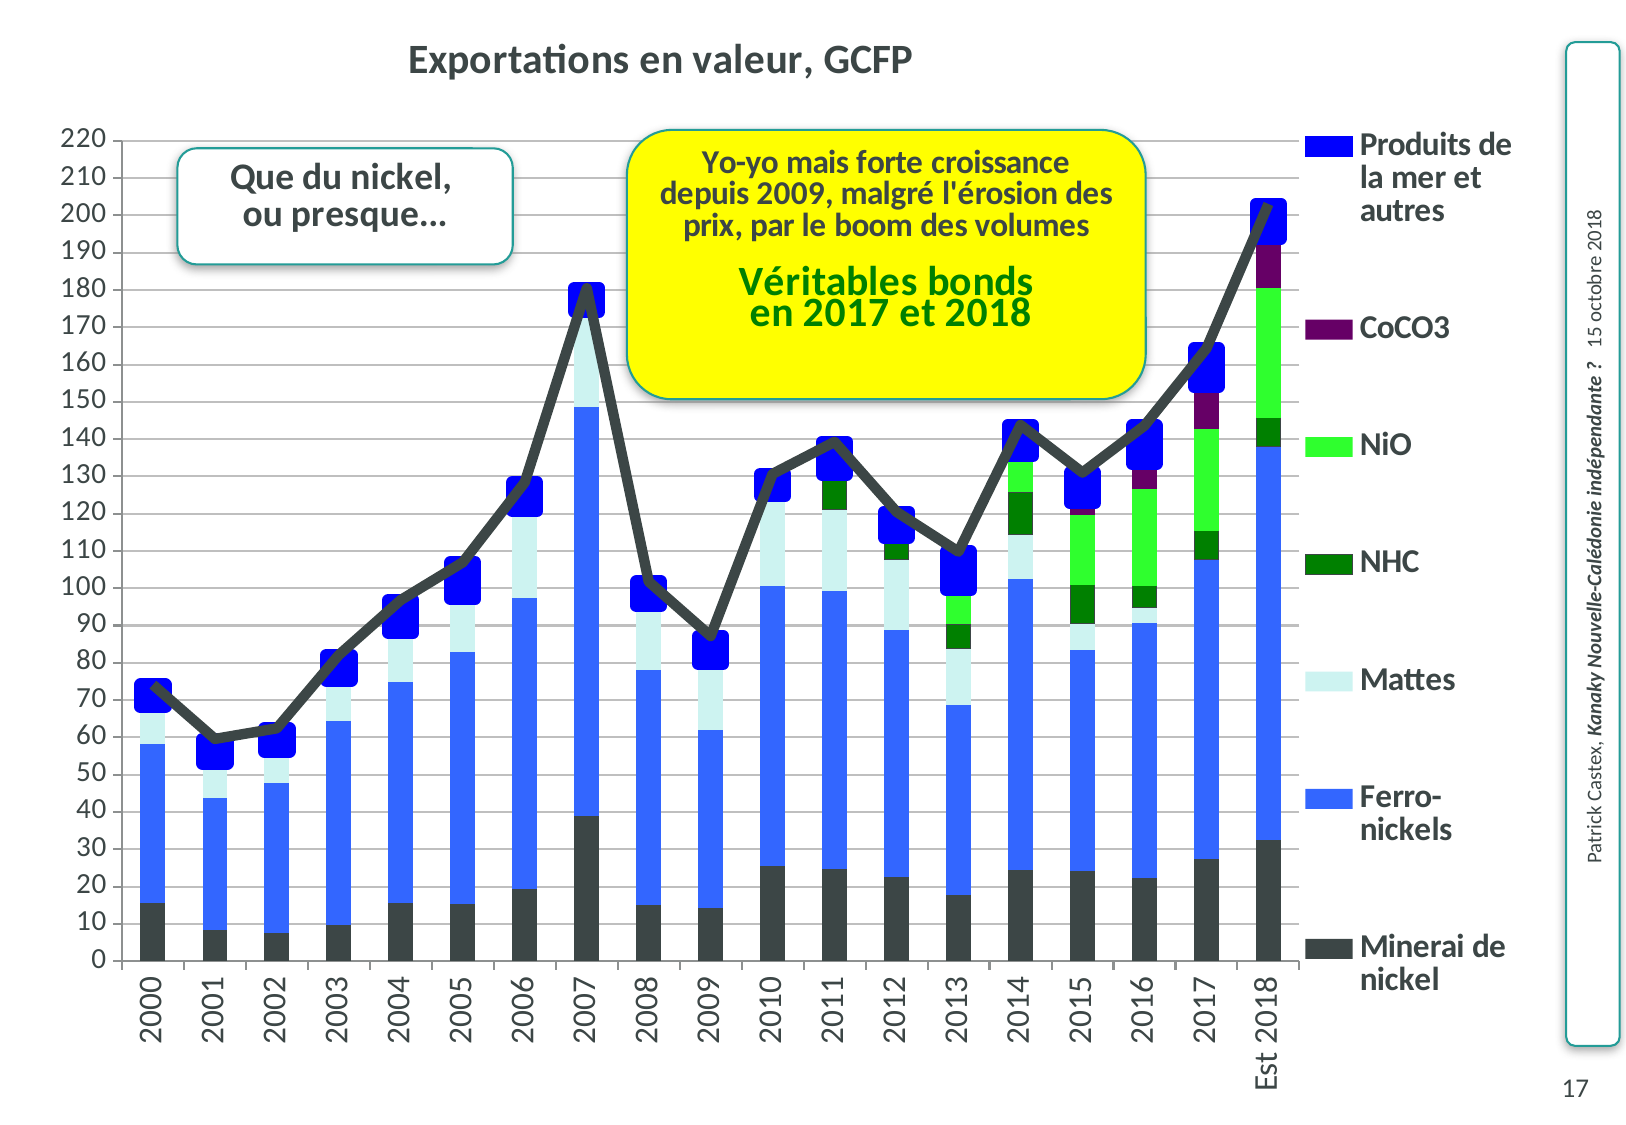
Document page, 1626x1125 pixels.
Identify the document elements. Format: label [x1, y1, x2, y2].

chart [16, 23, 1529, 1103]
